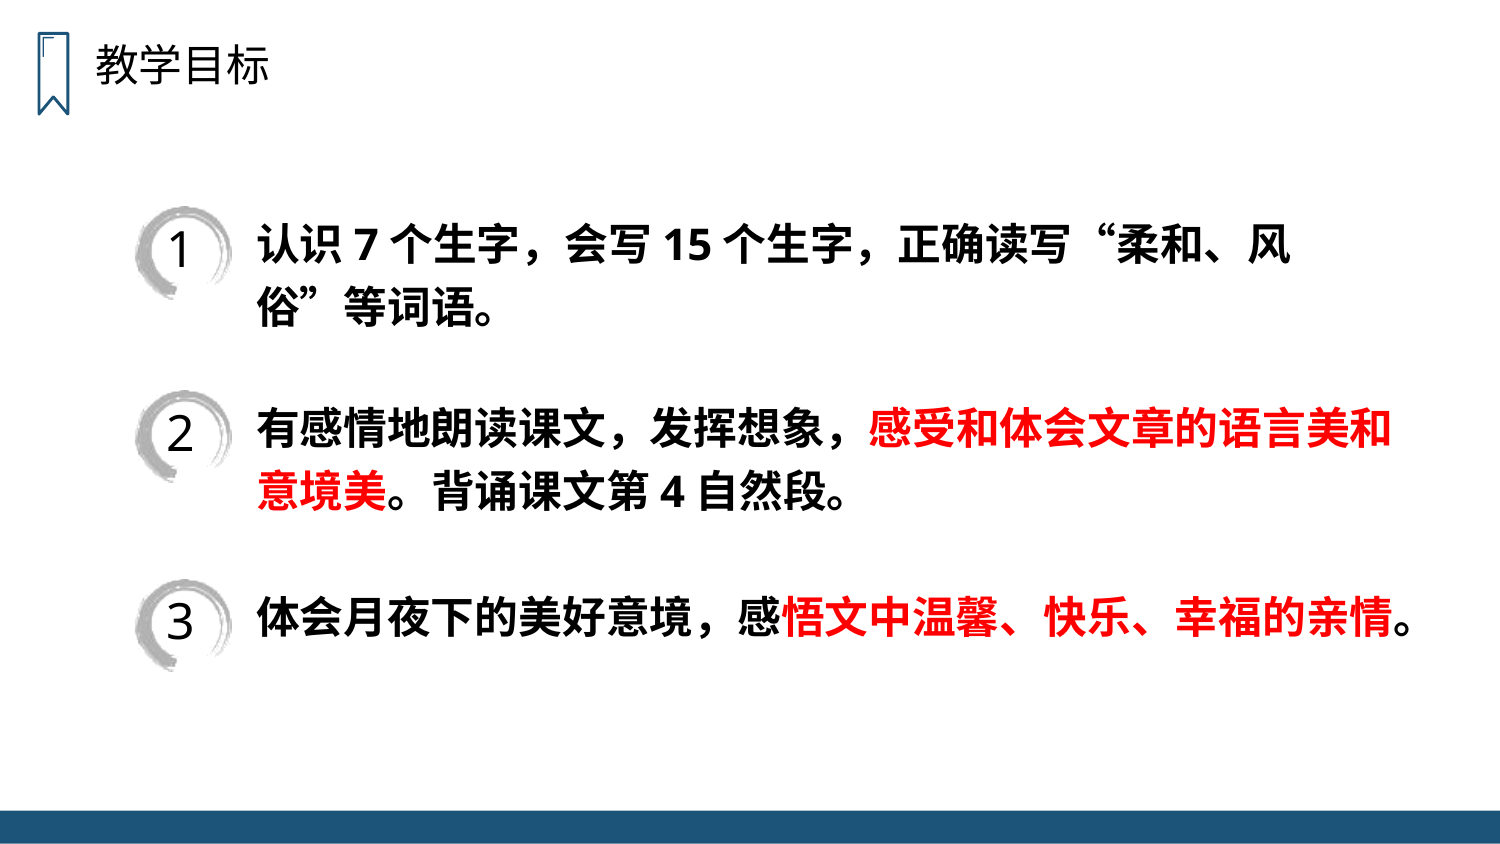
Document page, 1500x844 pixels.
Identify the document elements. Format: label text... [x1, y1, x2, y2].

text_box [132, 571, 1423, 672]
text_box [132, 382, 1423, 520]
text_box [131, 199, 1386, 336]
text_box 教学目标 [83, 32, 282, 96]
